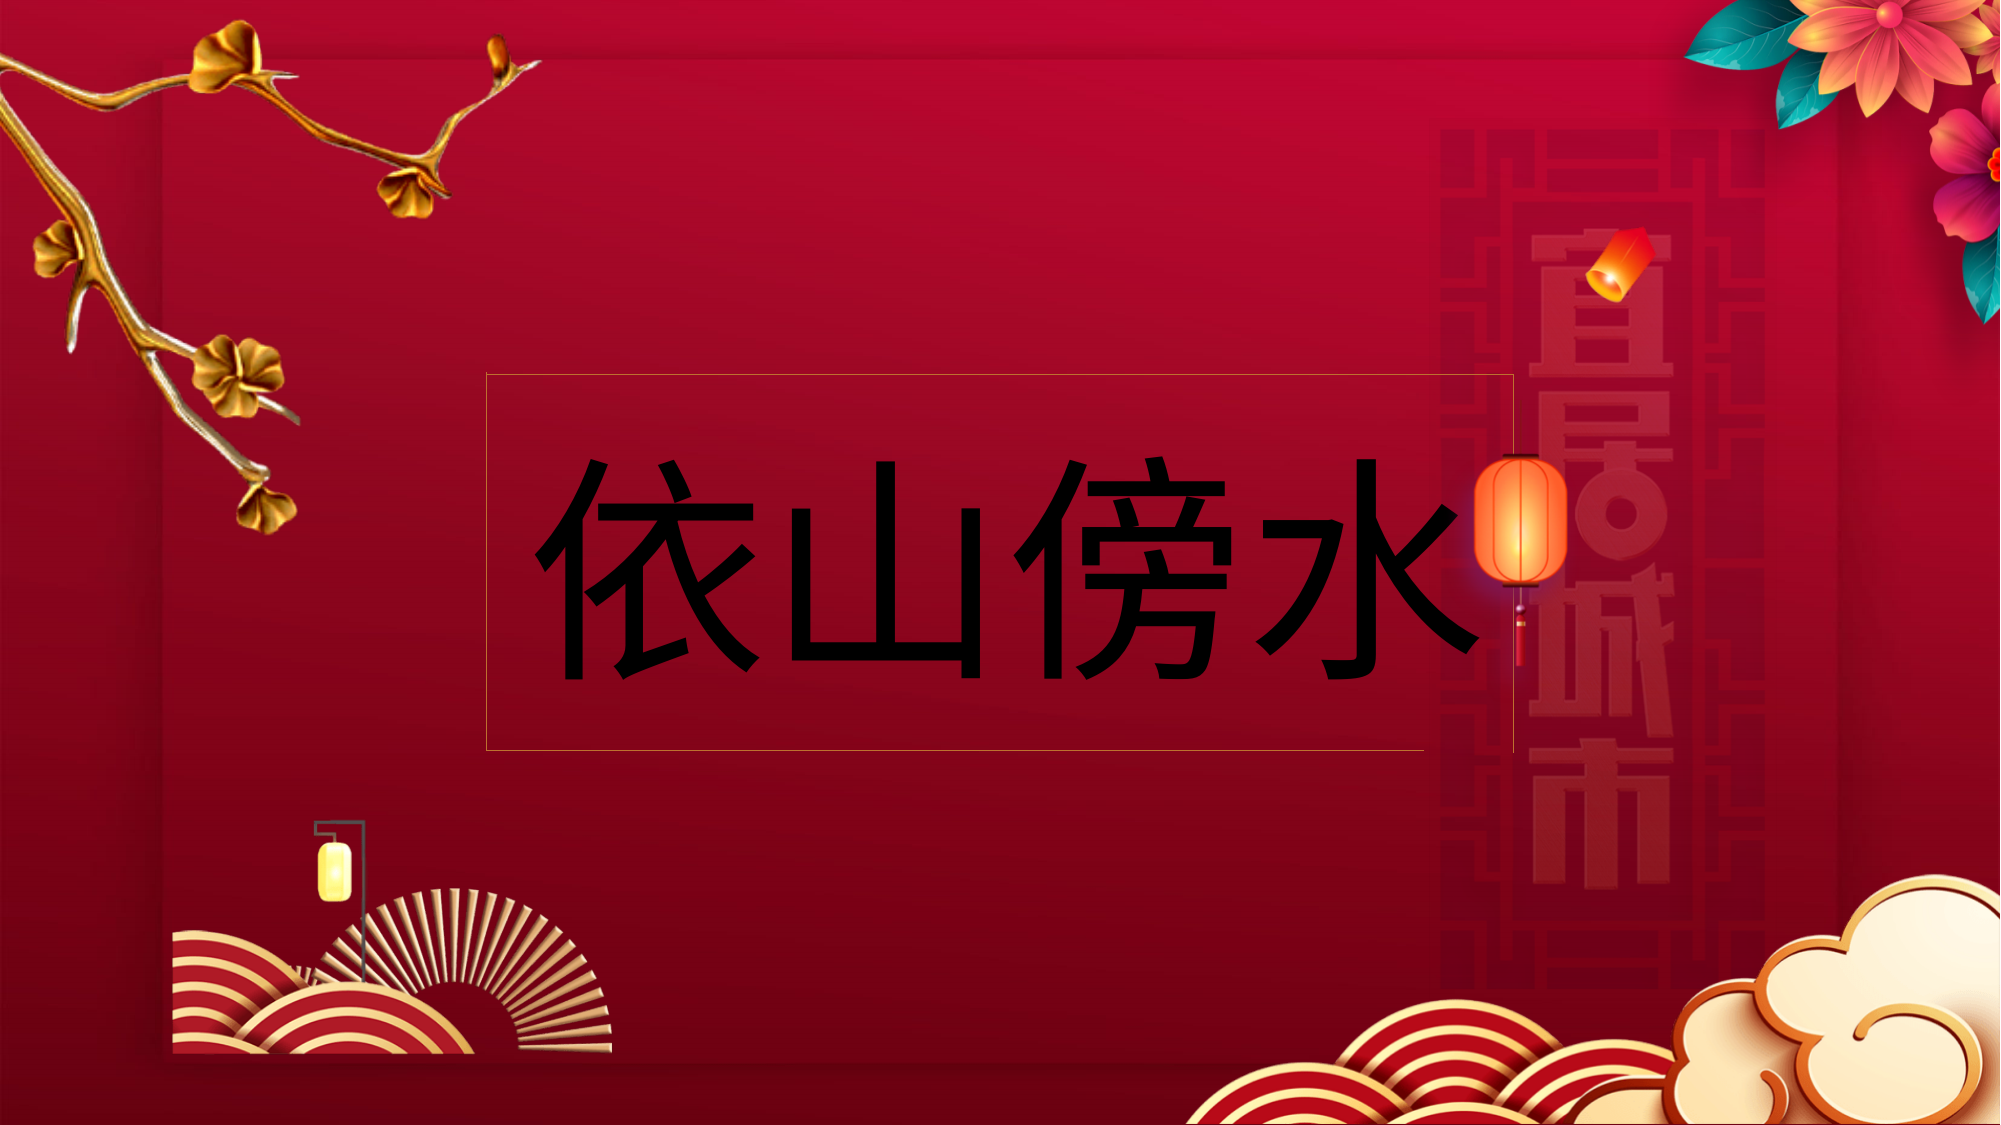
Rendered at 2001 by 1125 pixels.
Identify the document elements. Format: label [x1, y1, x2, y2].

text_box [486, 372, 1617, 753]
picture [0, 0, 2000, 1125]
